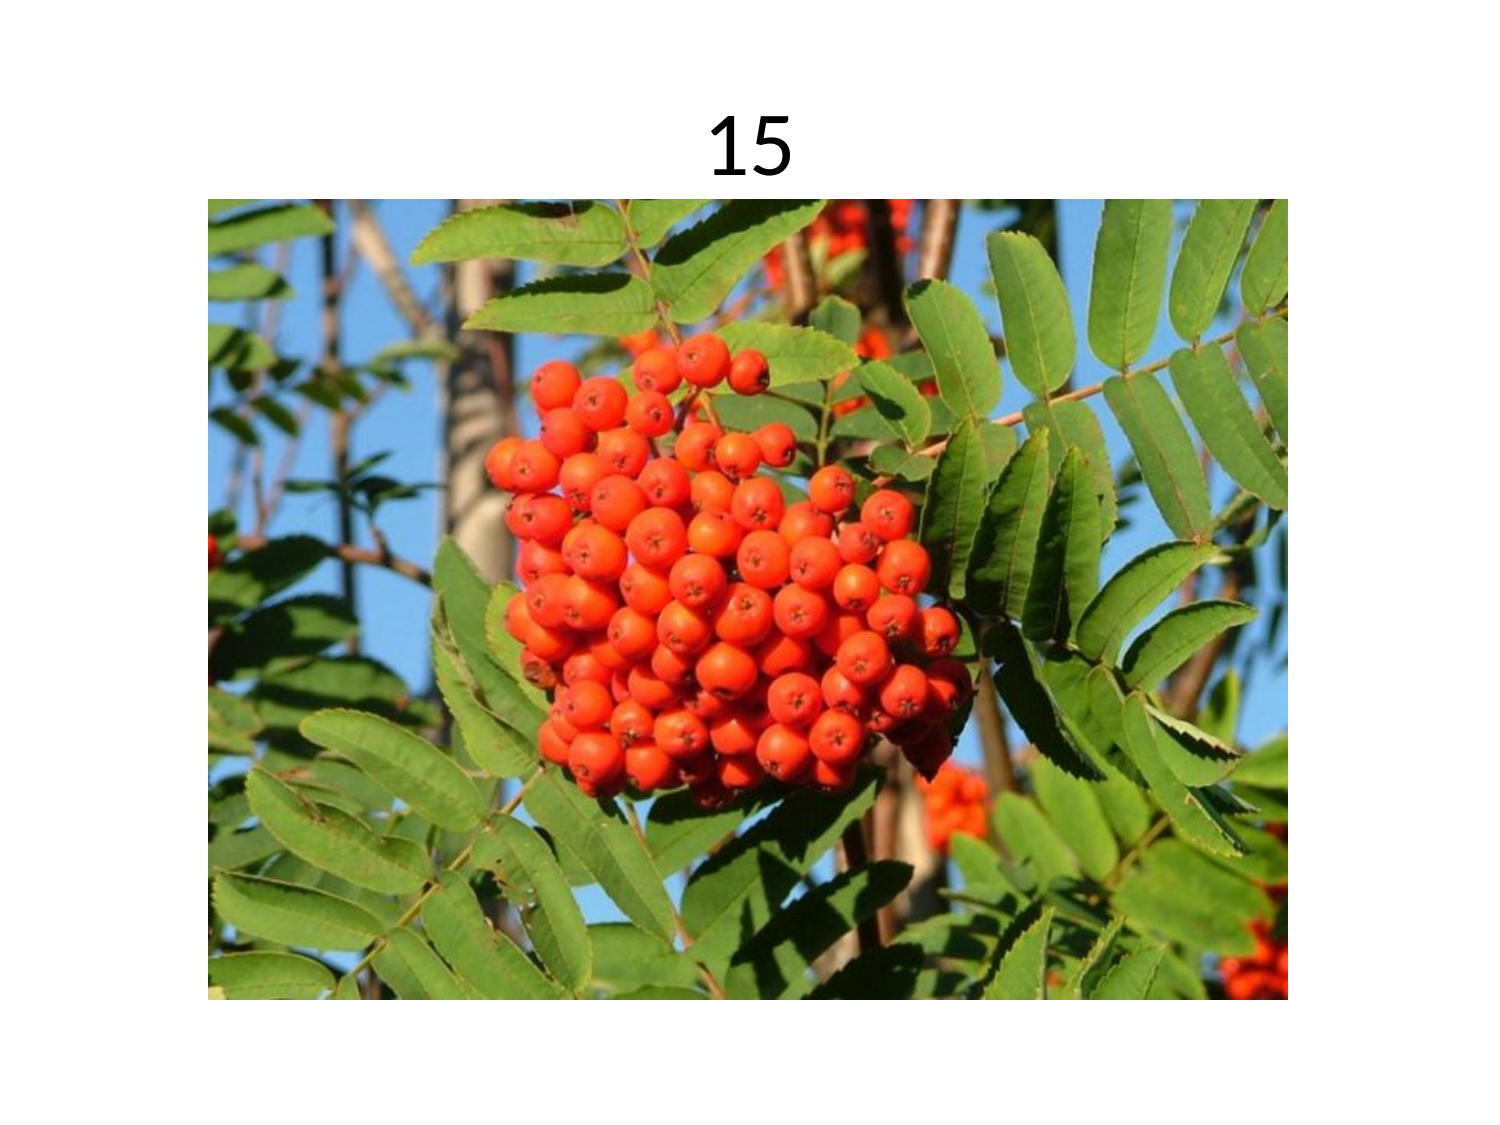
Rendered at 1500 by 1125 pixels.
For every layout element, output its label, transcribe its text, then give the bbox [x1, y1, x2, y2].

picture [208, 199, 1288, 1001]
title 15 [75, 45, 1425, 233]
